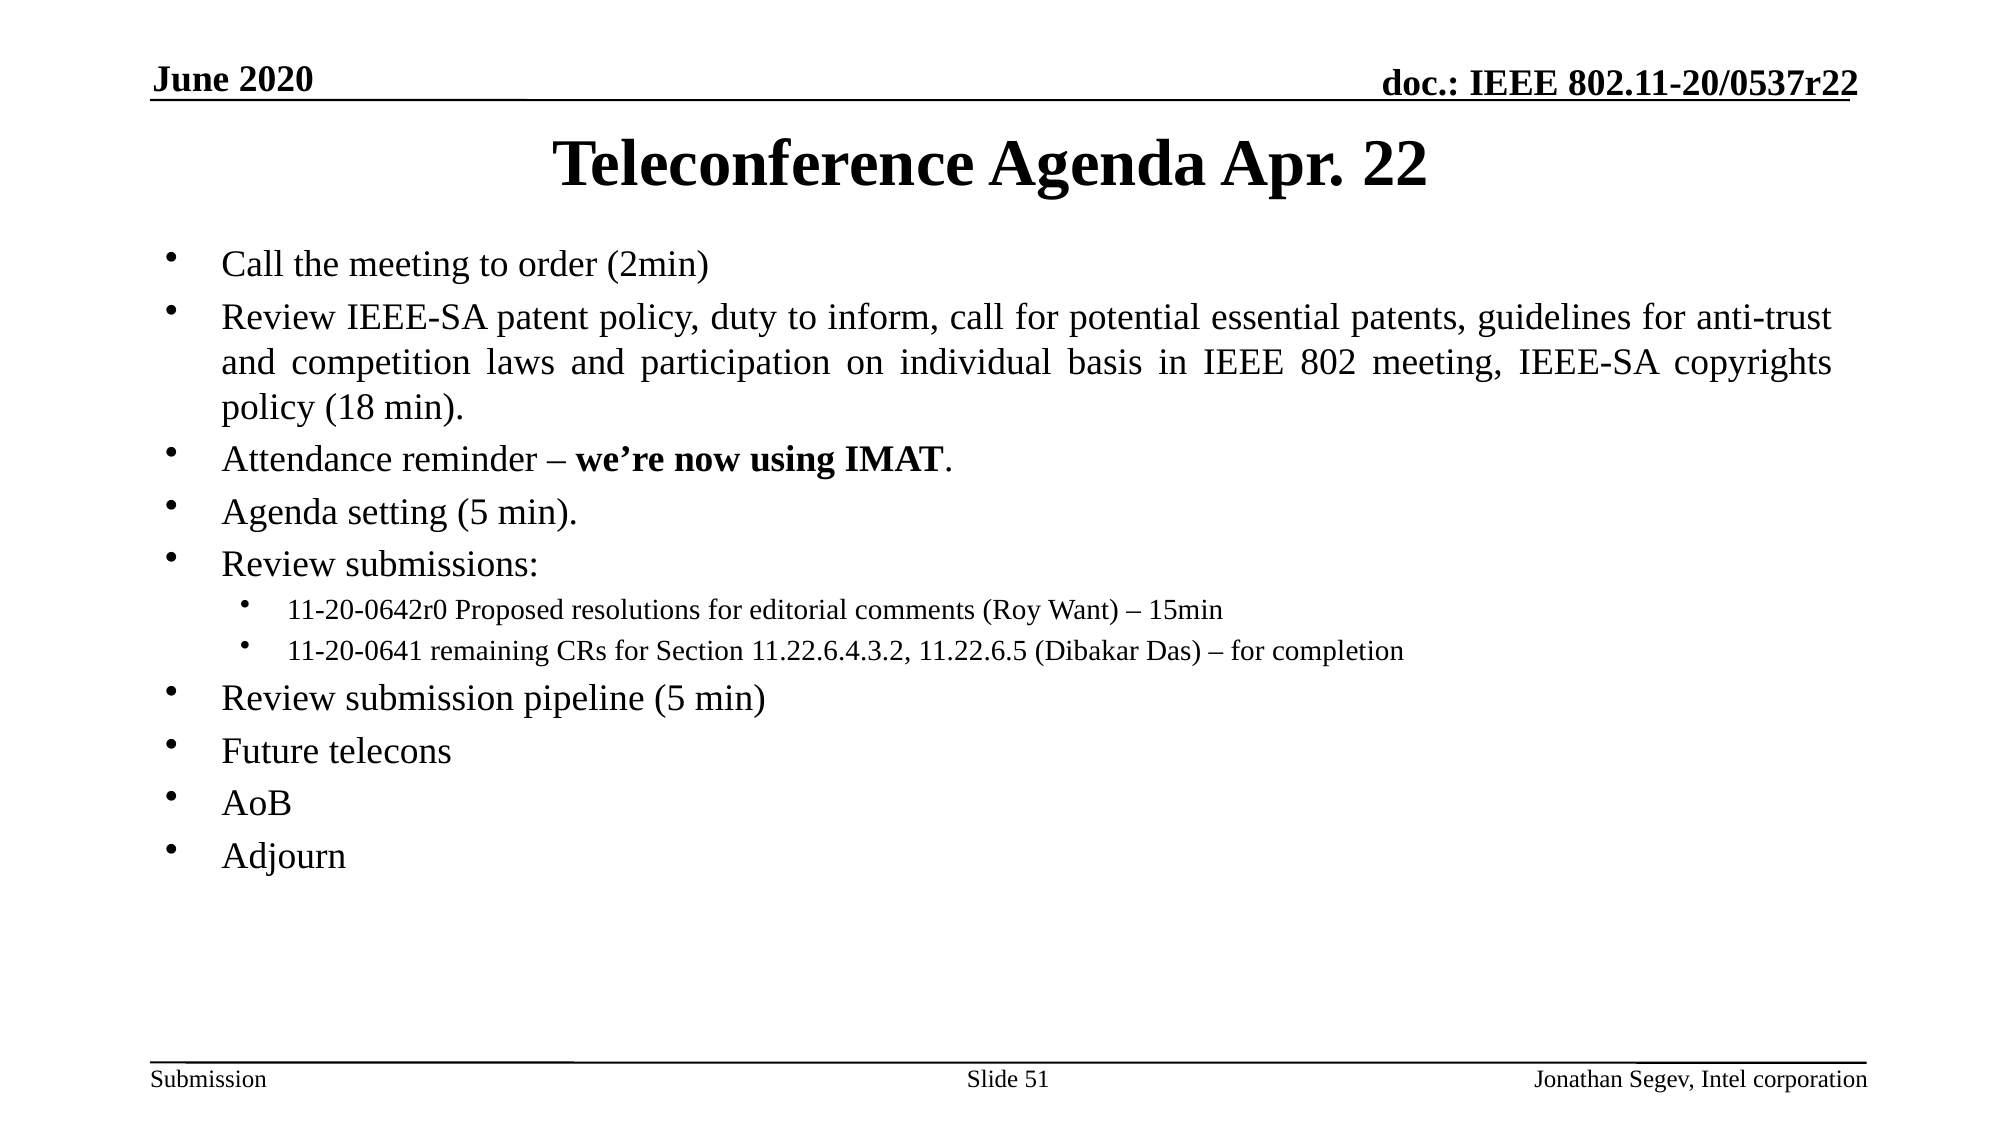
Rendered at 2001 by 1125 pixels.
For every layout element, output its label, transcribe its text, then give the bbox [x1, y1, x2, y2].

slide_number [152, 54, 563, 100]
list Call the meeting to order (2min) Review IEEE-SA patent policy, duty to inform, call for potential essential patents, guidelines for anti-trust and competition laws and participation on individual basis in IEEE 802 meeting, IEEE-SA copyrights policy (18 min). Attendance reminder – we’re now using IMAT. Agenda setting (5 min). Review submissions: 11-20-0642r0 Proposed resolutions for editorial comments (Roy Want) – 15min 11-20-0641 remaining CRs for Section 11.22.6.4.3.2, 11.22.6.5 (Dibakar Das) – for completion Review submission pipeline (5 min) Future telecons AoB Adjourn [149, 231, 1850, 1000]
footer Jonathan Segev, Intel corporation [1171, 1061, 1869, 1093]
title Teleconference Agenda Apr. 22 [149, 112, 1850, 205]
slide_number Slide 51 [950, 1061, 1067, 1123]
